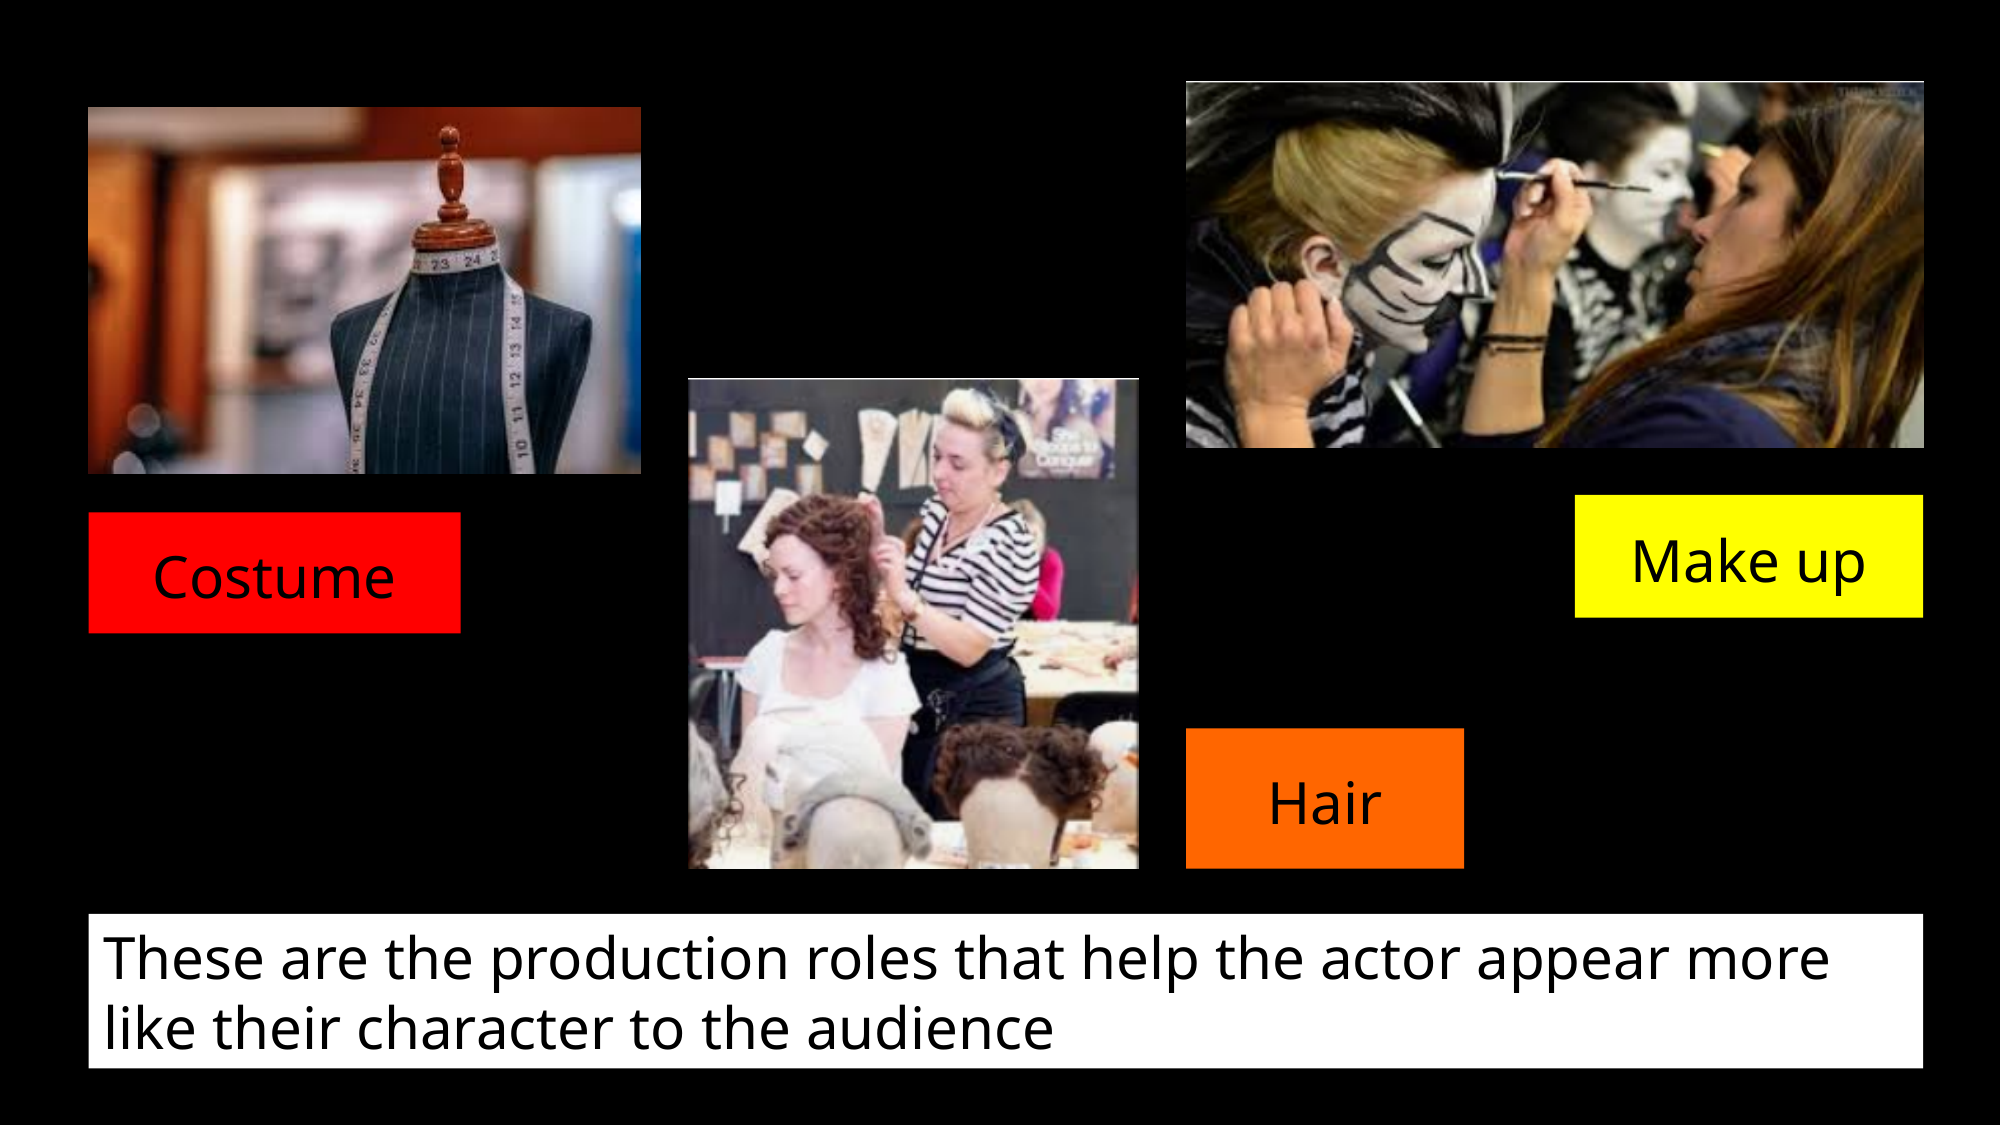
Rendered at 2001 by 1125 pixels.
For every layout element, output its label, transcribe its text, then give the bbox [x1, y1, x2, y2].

picture [688, 378, 1139, 869]
picture [1186, 81, 1924, 449]
picture [88, 107, 641, 475]
text_box Hair [1186, 728, 1465, 869]
text_box These are the production roles that help the actor appear more like their character to the audience [88, 913, 1924, 1069]
text_box Make up [1574, 494, 1924, 618]
text_box Costume [88, 512, 461, 634]
